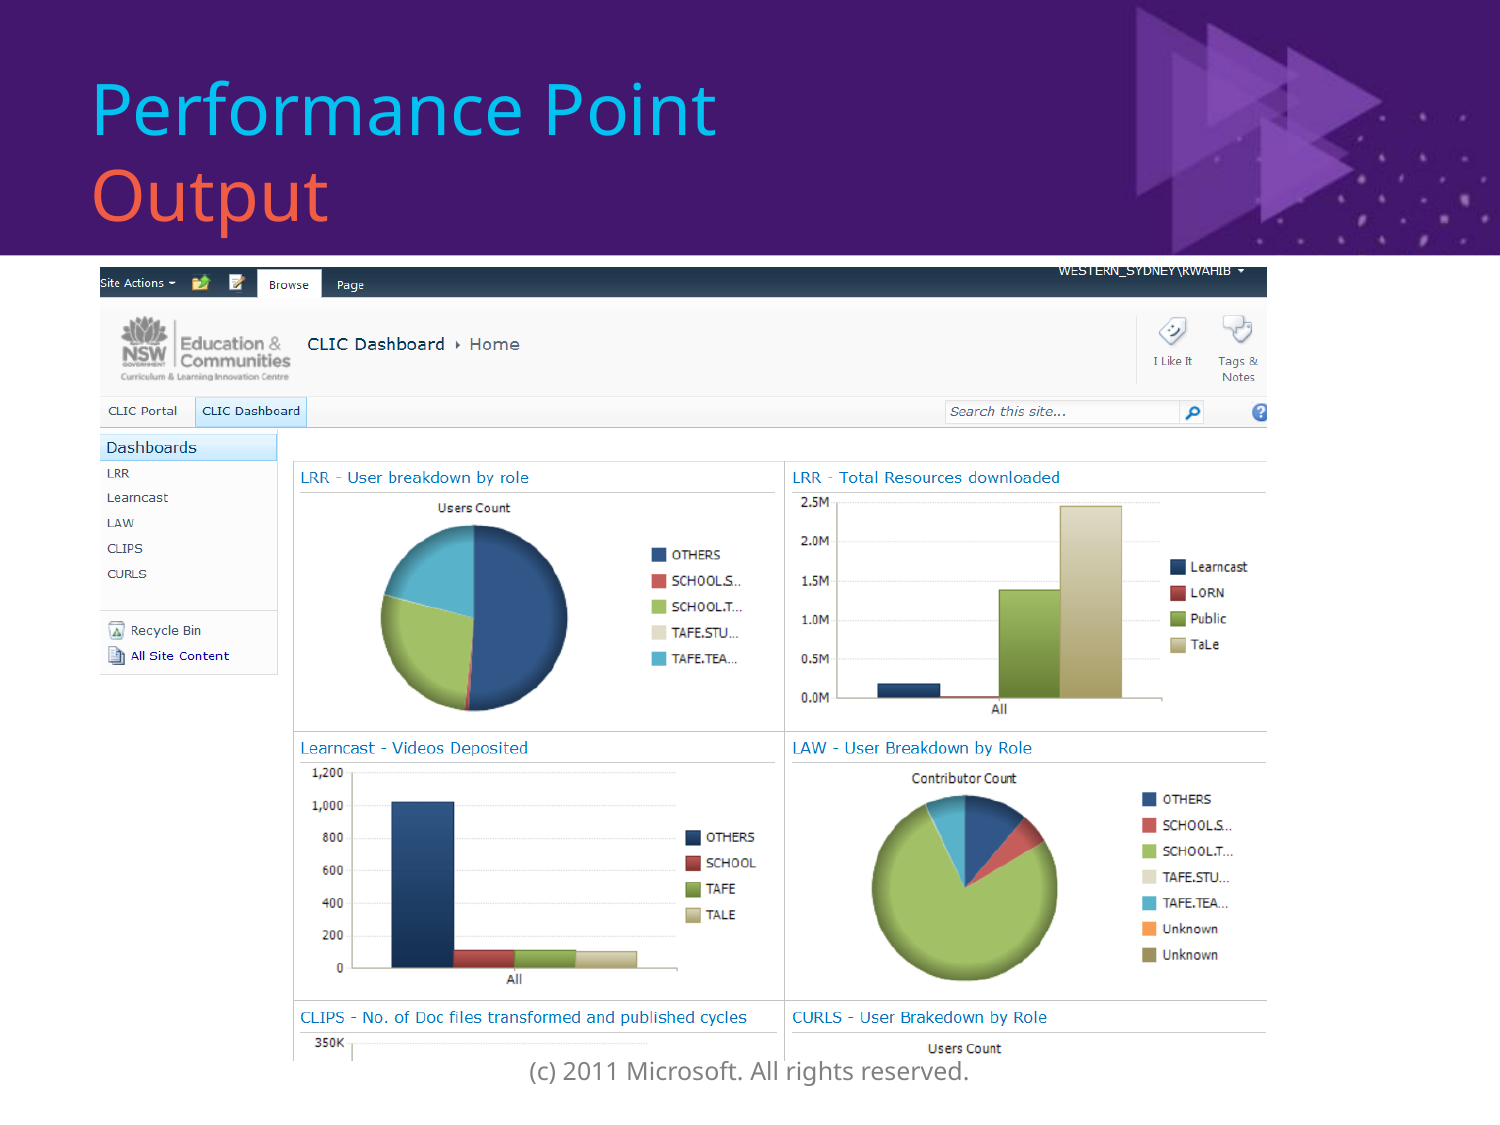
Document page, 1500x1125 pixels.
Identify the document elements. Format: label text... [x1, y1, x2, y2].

picture [0, 0, 1500, 255]
title Performance Point Output [75, 56, 1425, 244]
picture [100, 266, 1267, 1061]
footer (c) 2011 Microsoft. All rights reserved. [512, 1069, 988, 1103]
